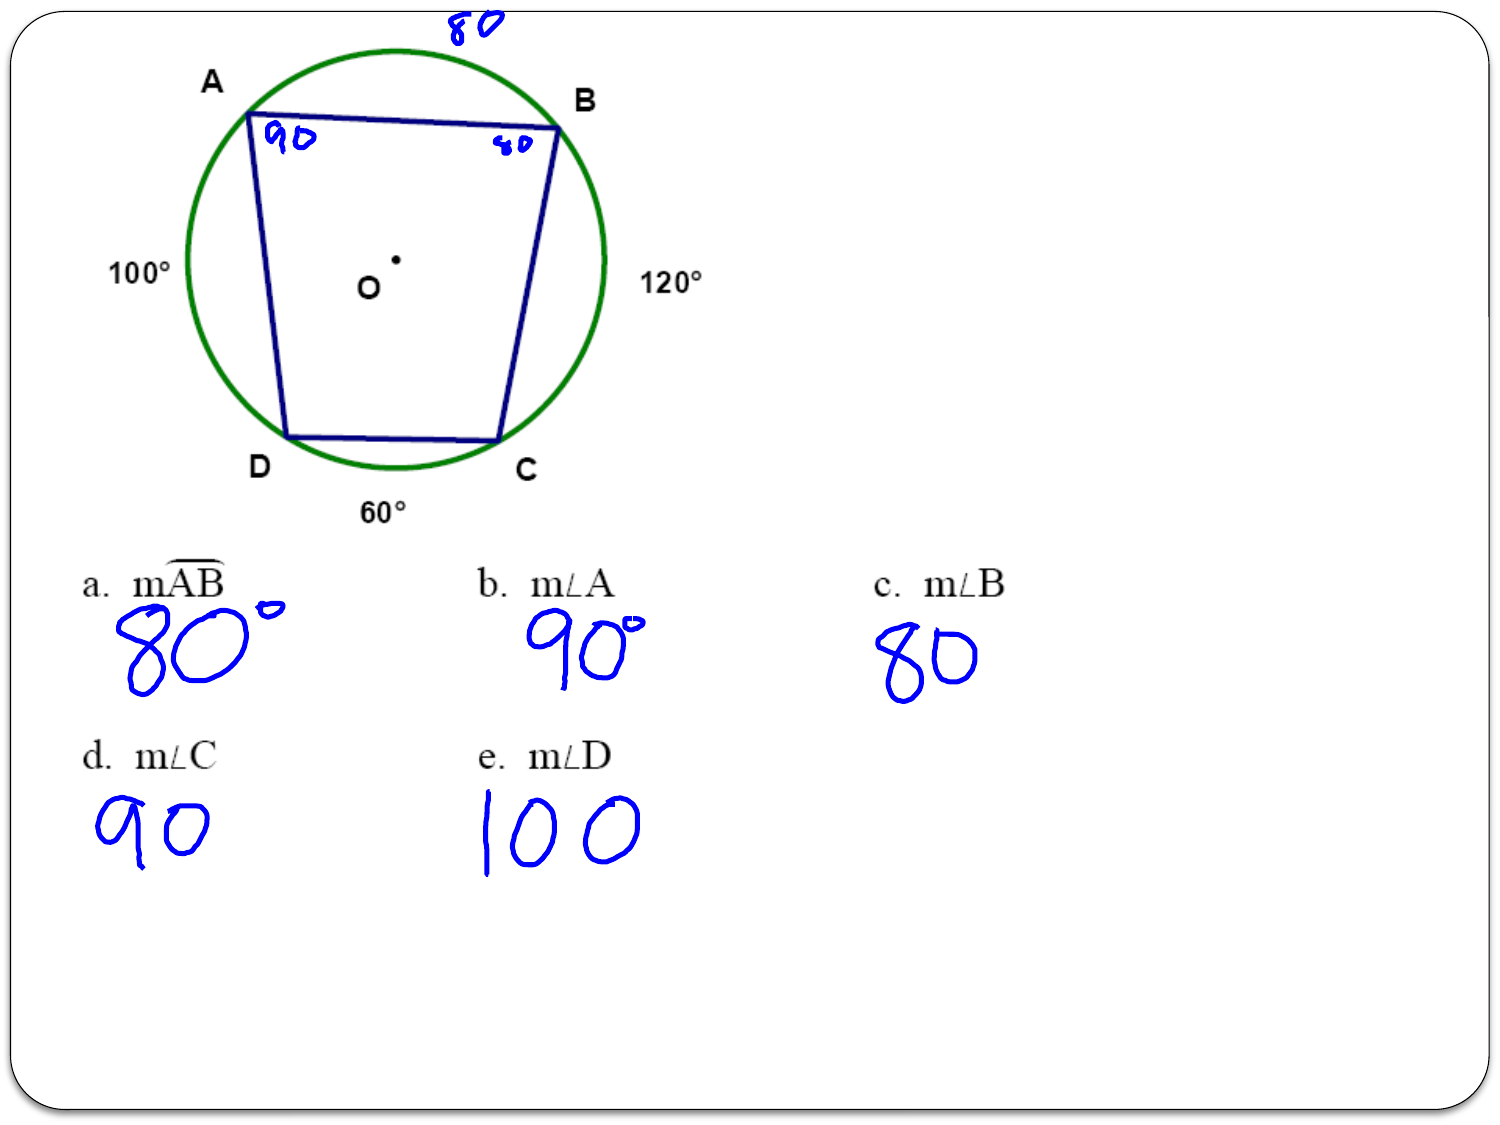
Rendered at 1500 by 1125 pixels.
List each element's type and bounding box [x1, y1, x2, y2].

text_box [96, 800, 145, 870]
text_box [485, 791, 638, 875]
text_box [479, 10, 504, 23]
text_box [165, 805, 208, 855]
picture [37, 24, 1019, 791]
text_box [449, 13, 472, 23]
